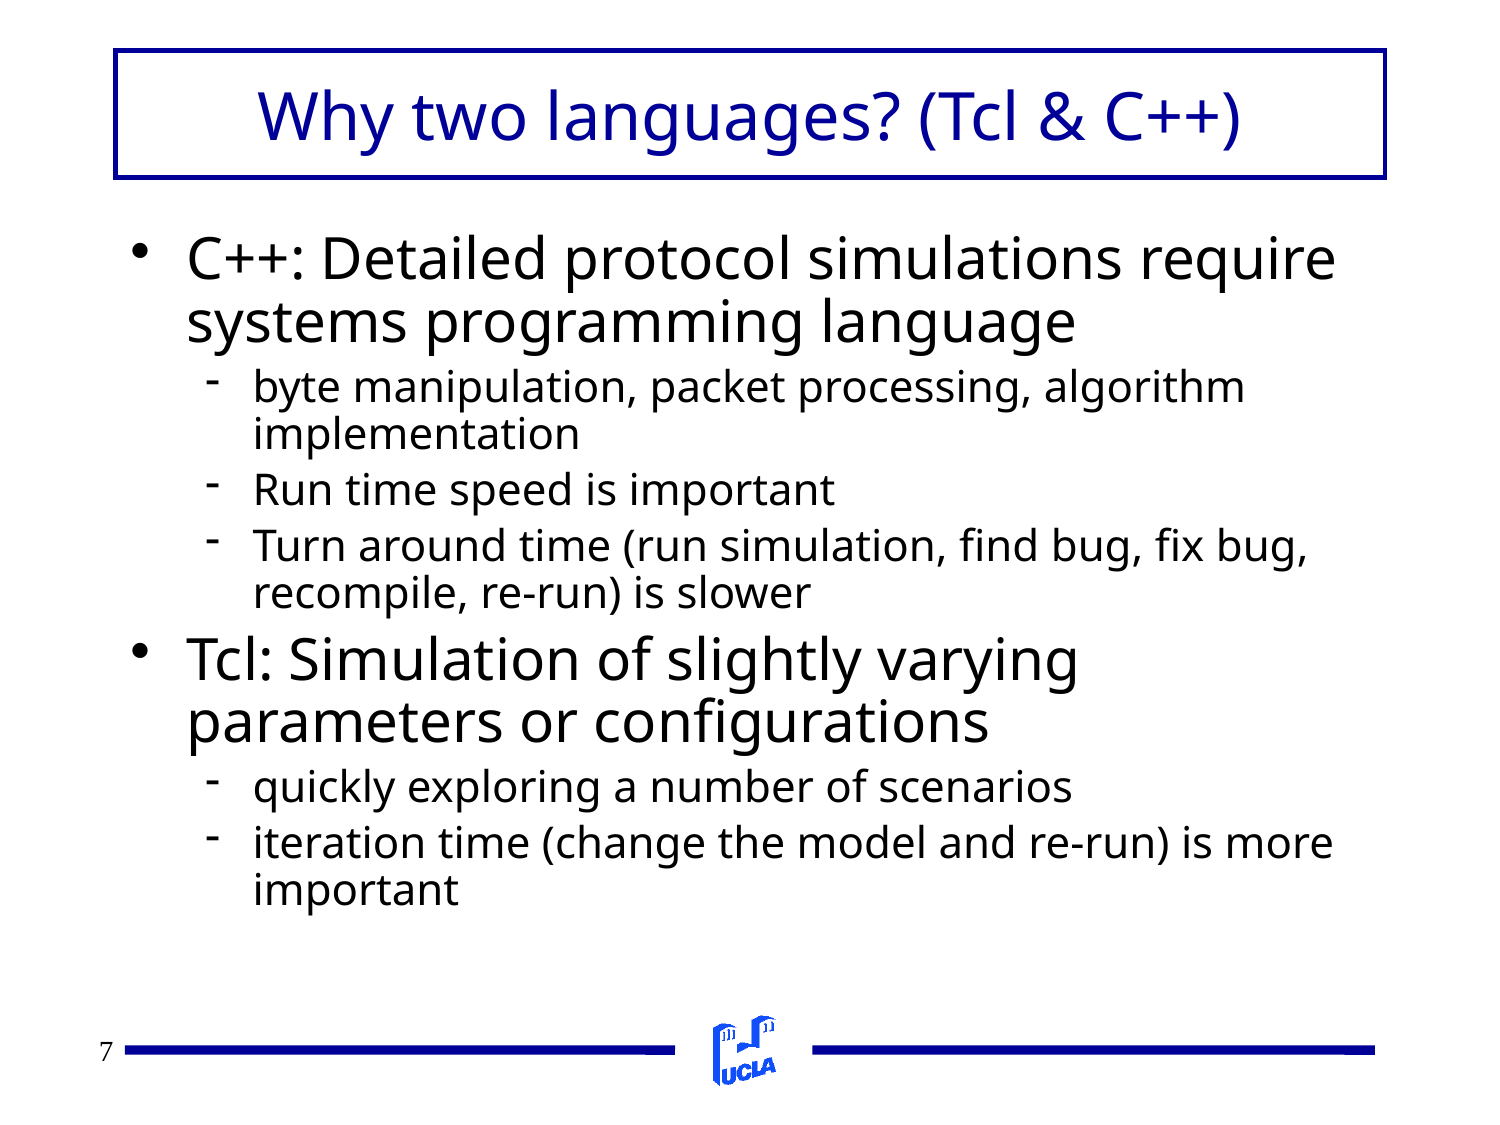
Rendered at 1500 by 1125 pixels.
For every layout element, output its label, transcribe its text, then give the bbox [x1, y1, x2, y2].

picture [704, 1012, 785, 1090]
title Why two languages? (Tcl & C++) [113, 48, 1387, 180]
slide_number 7 [62, 1024, 151, 1076]
list C++: Detailed protocol simulations require systems programming language byte manipulation, packet processing, algorithm implementation Run time speed is important Turn around time (run simulation, find bug, fix bug, recompile, re-run) is slower Tcl: Simulation of slightly varying parameters or configurations quickly exploring a number of scenarios iteration time (change the model and re-run) is more important [115, 221, 1386, 1001]
